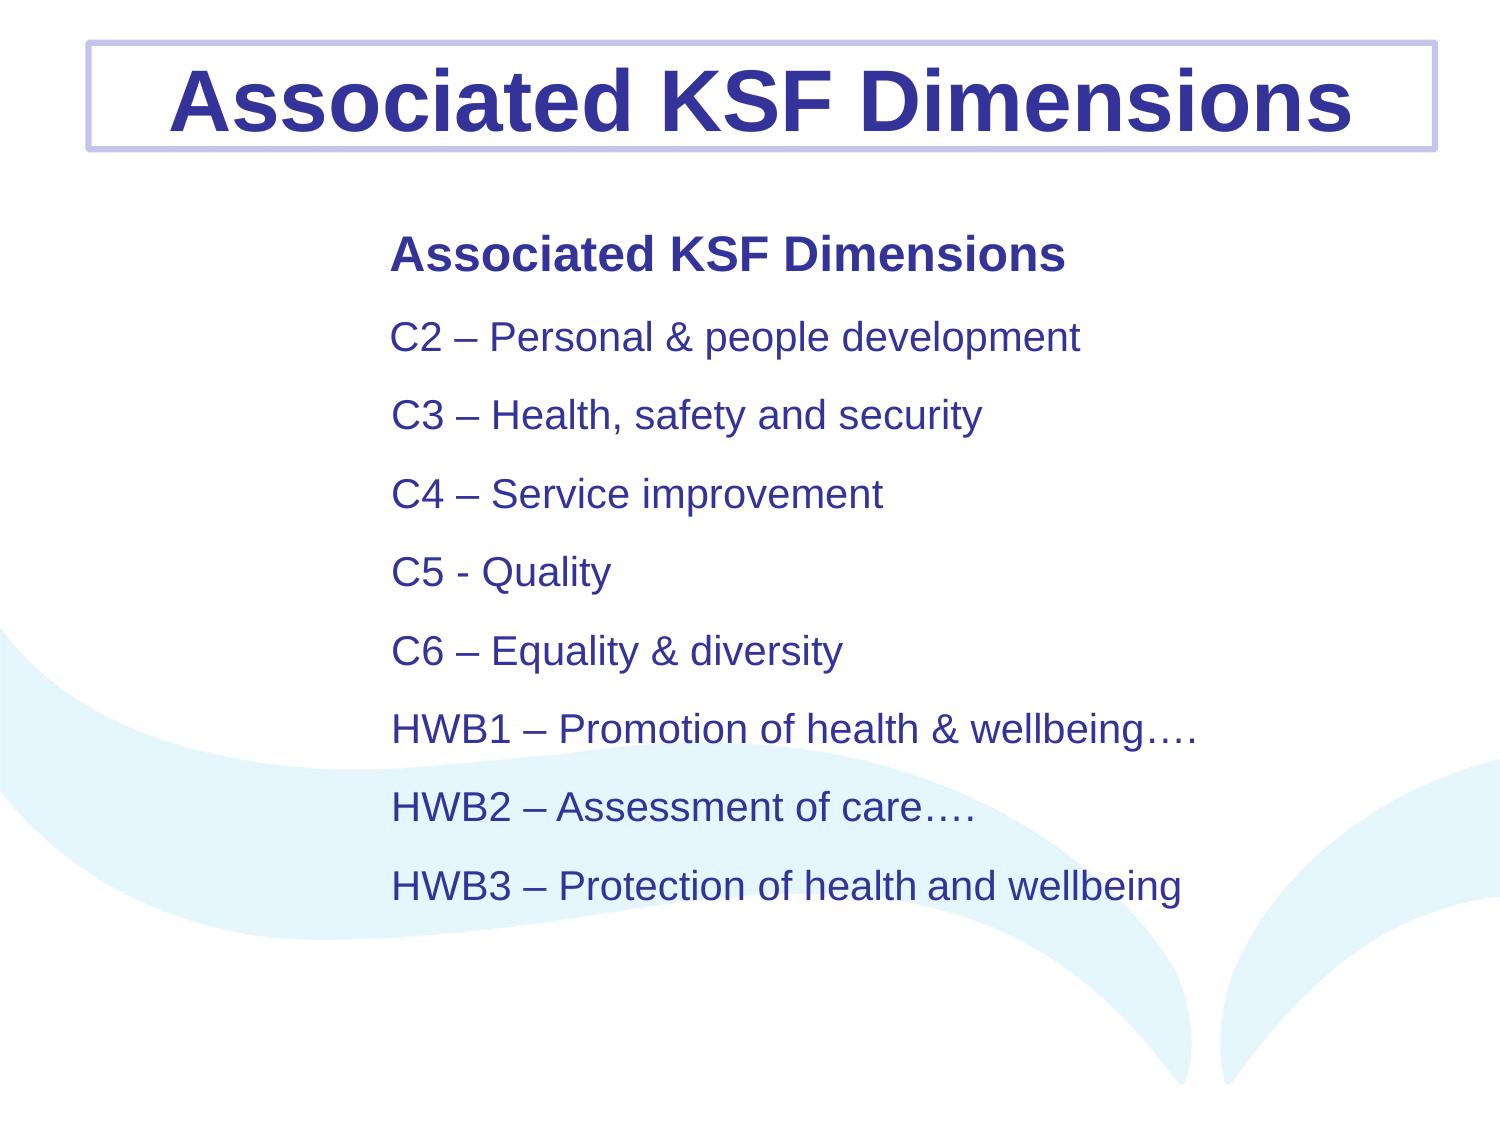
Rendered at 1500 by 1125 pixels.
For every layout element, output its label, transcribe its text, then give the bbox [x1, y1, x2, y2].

list Associated KSF Dimensions C2 – Personal & people development C3 – Health, safety and security C4 – Service improvement C5 - Quality C6 – Equality & diversity HWB1 – Promotion of health & wellbeing…. HWB2 – Assessment of care…. HWB3 – Protection of health and wellbeing [112, 196, 1388, 1024]
title Associated KSF Dimensions [88, 42, 1436, 150]
picture [0, 612, 1500, 1099]
